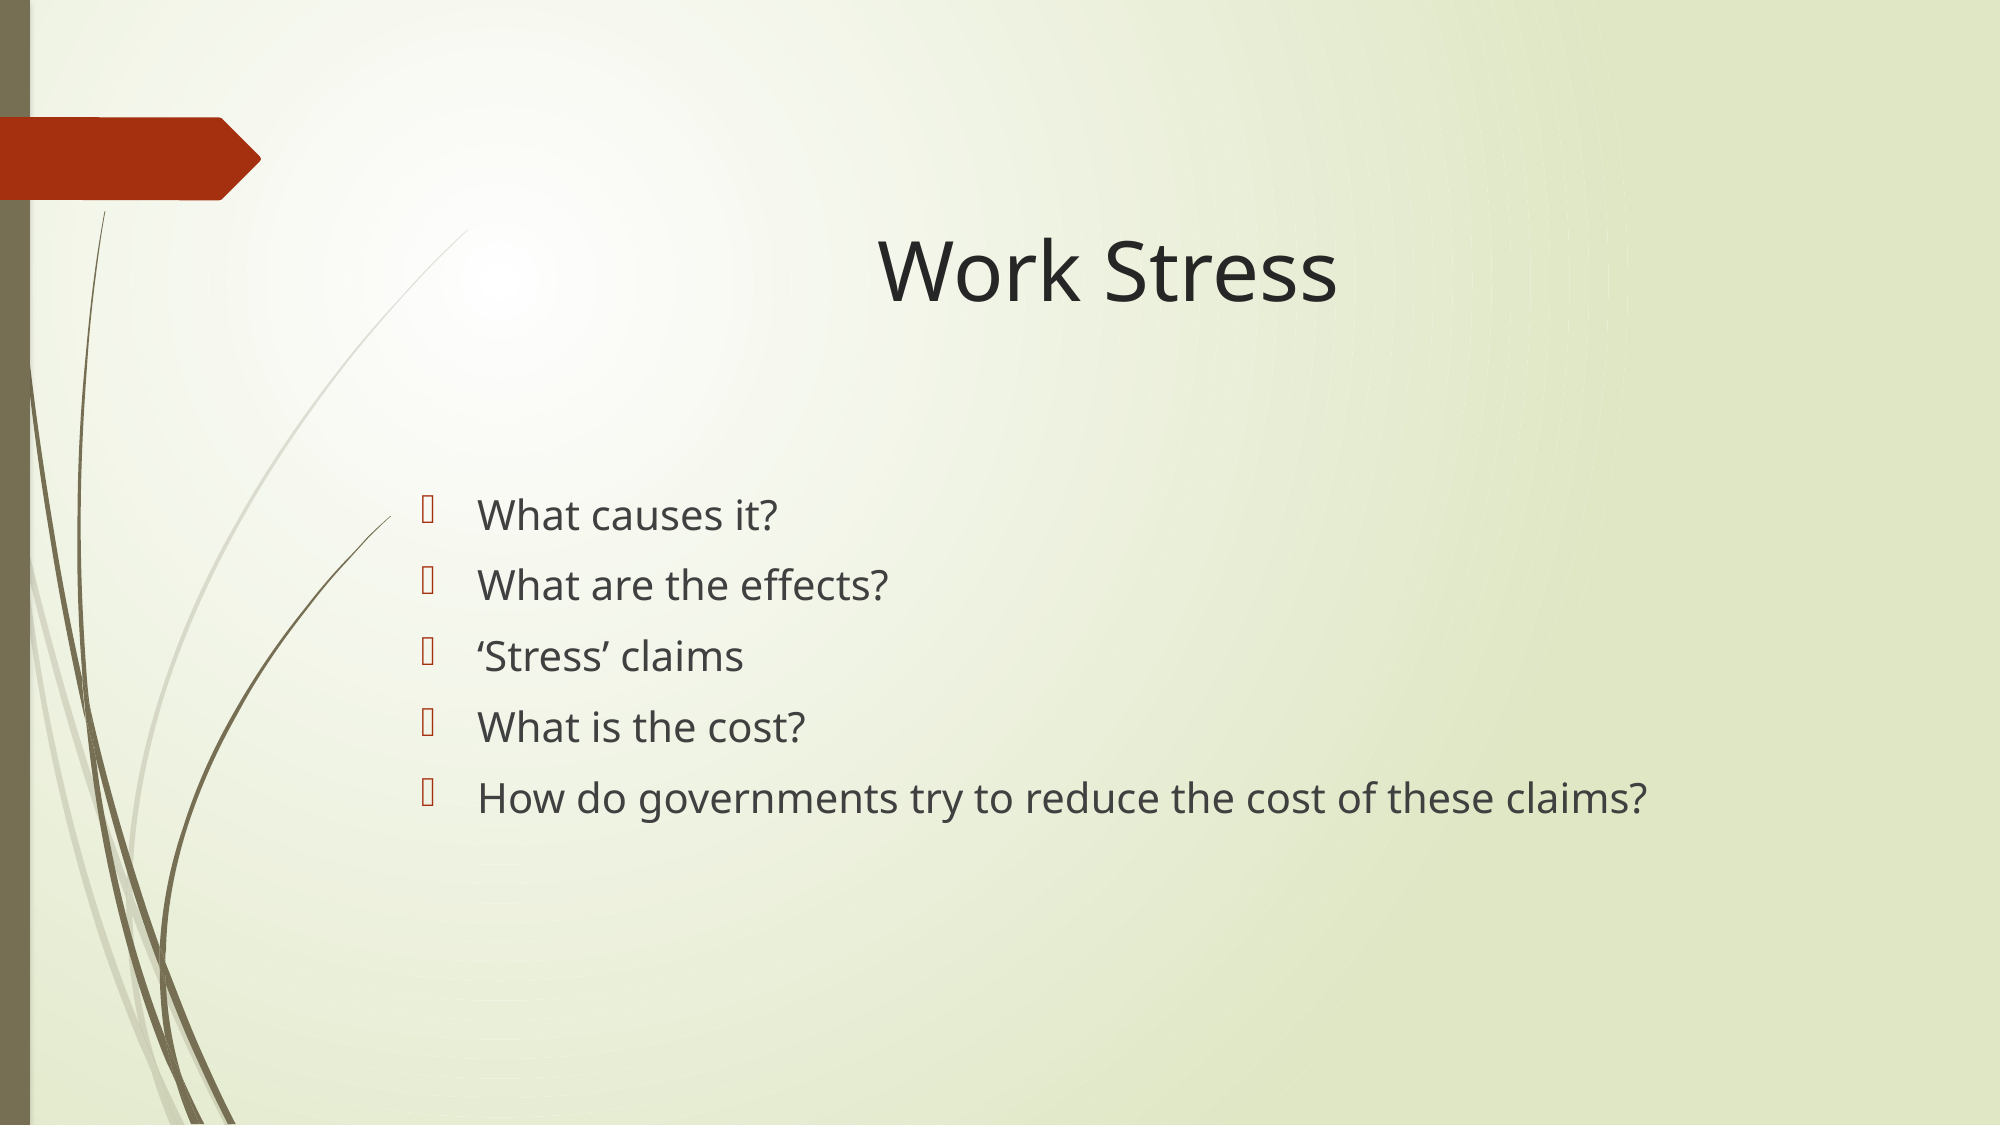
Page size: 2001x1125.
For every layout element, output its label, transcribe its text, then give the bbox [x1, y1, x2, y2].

list What causes it? What are the effects? ‘Stress’ claims What is the cost? How do governments try to reduce the cost of these claims? [405, 480, 1888, 995]
title Work Stress [377, 210, 1840, 421]
